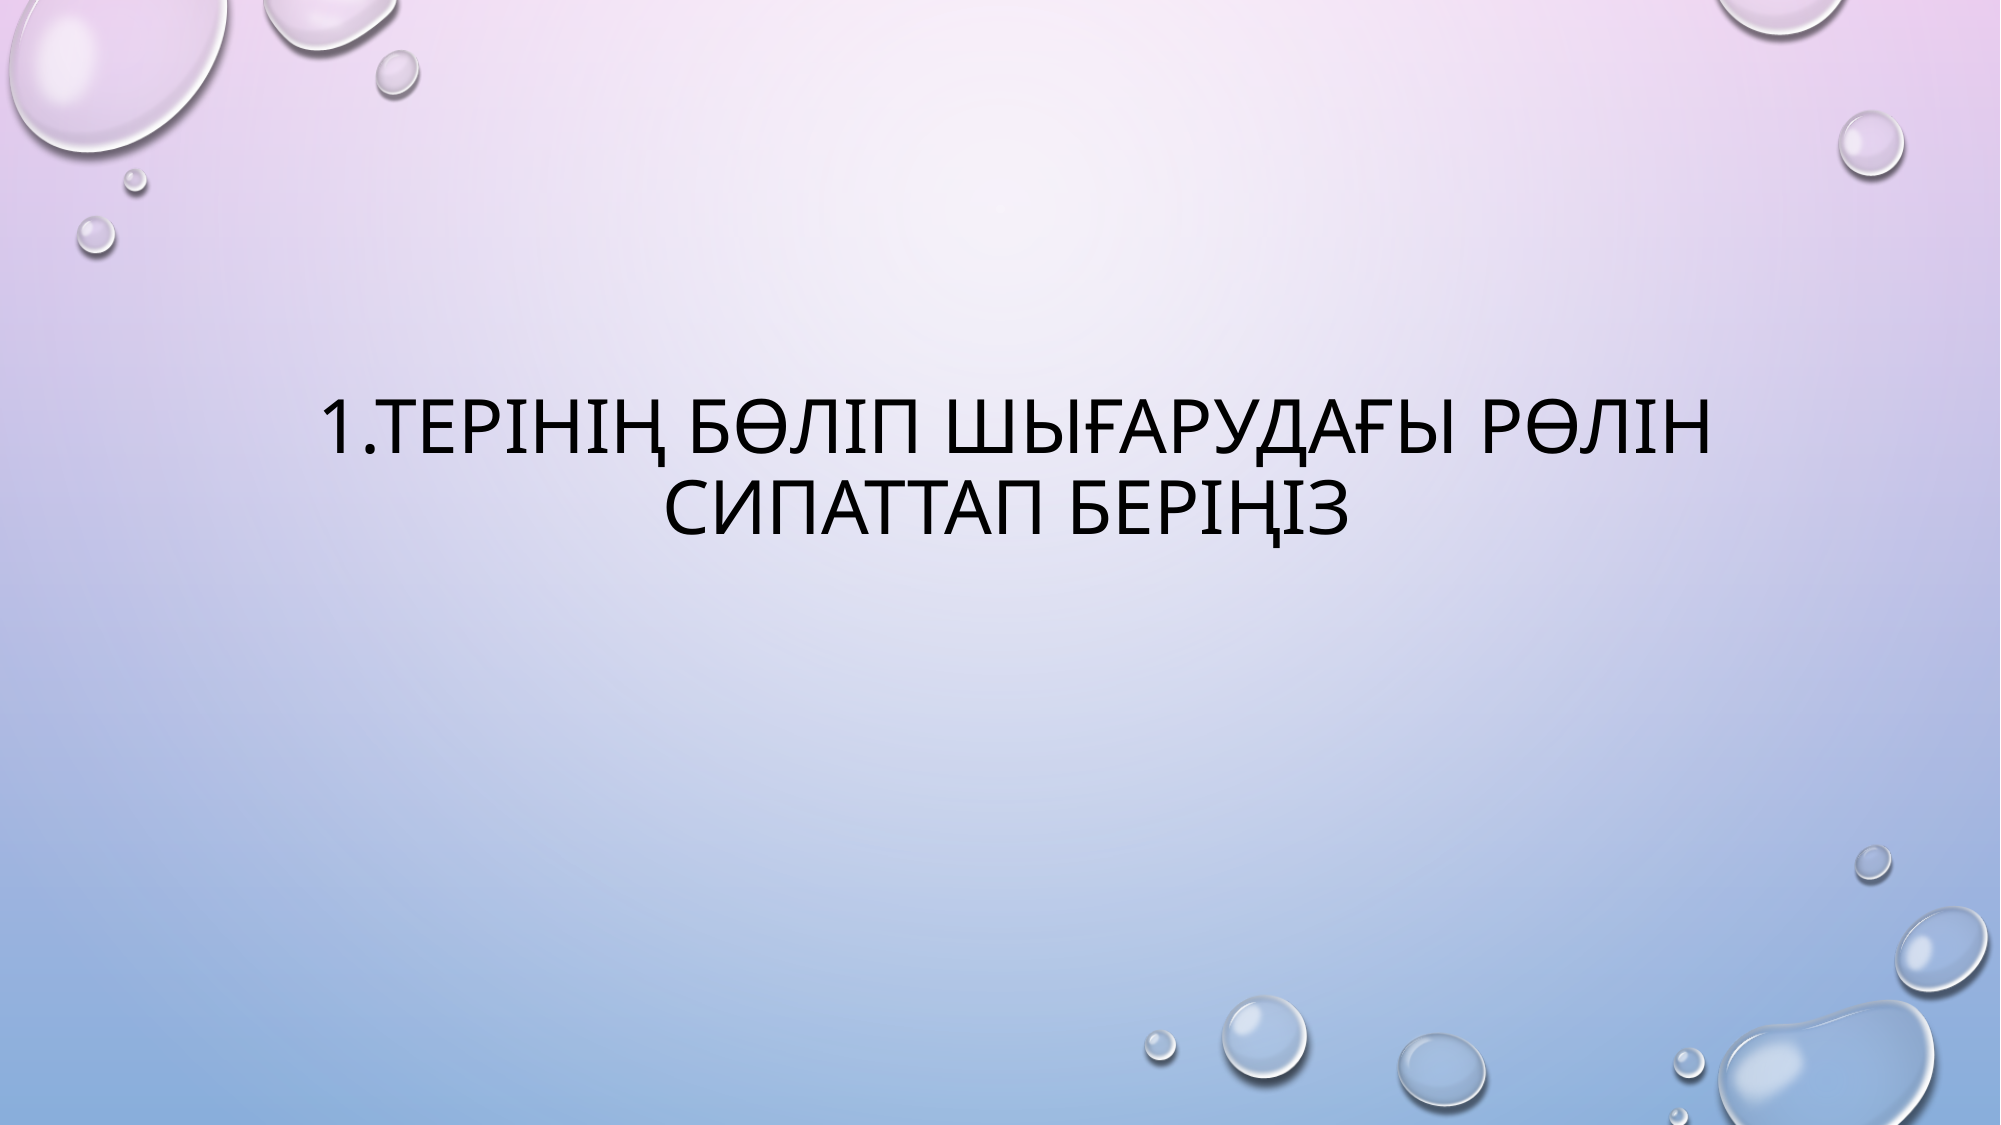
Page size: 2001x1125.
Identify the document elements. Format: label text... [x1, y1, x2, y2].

title 1.Терінің бөліп шығарудағы рөлін сипаттап беріңіз [166, 338, 1867, 601]
picture [0, 0, 2000, 1125]
